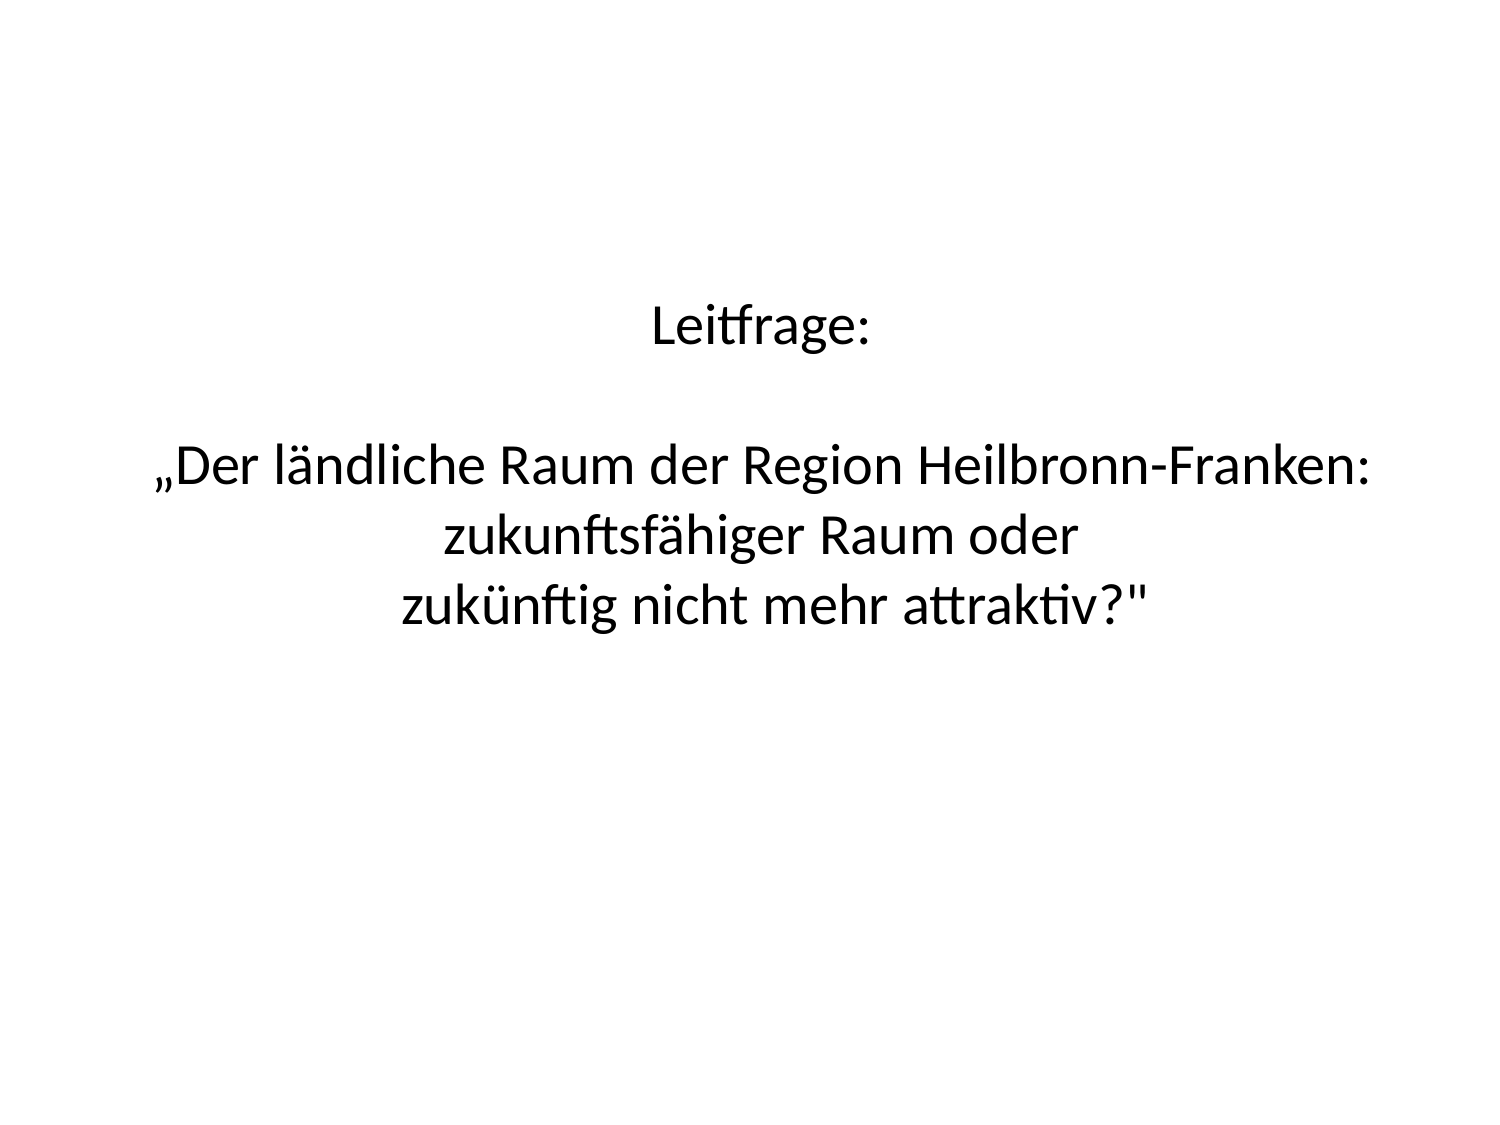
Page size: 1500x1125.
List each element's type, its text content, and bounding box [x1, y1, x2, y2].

text_box Leitfrage: „Der ländliche Raum der Region Heilbronn-Franken: zukunftsfähiger Raum oder zukünftig nicht mehr attraktiv?" [112, 278, 1412, 644]
